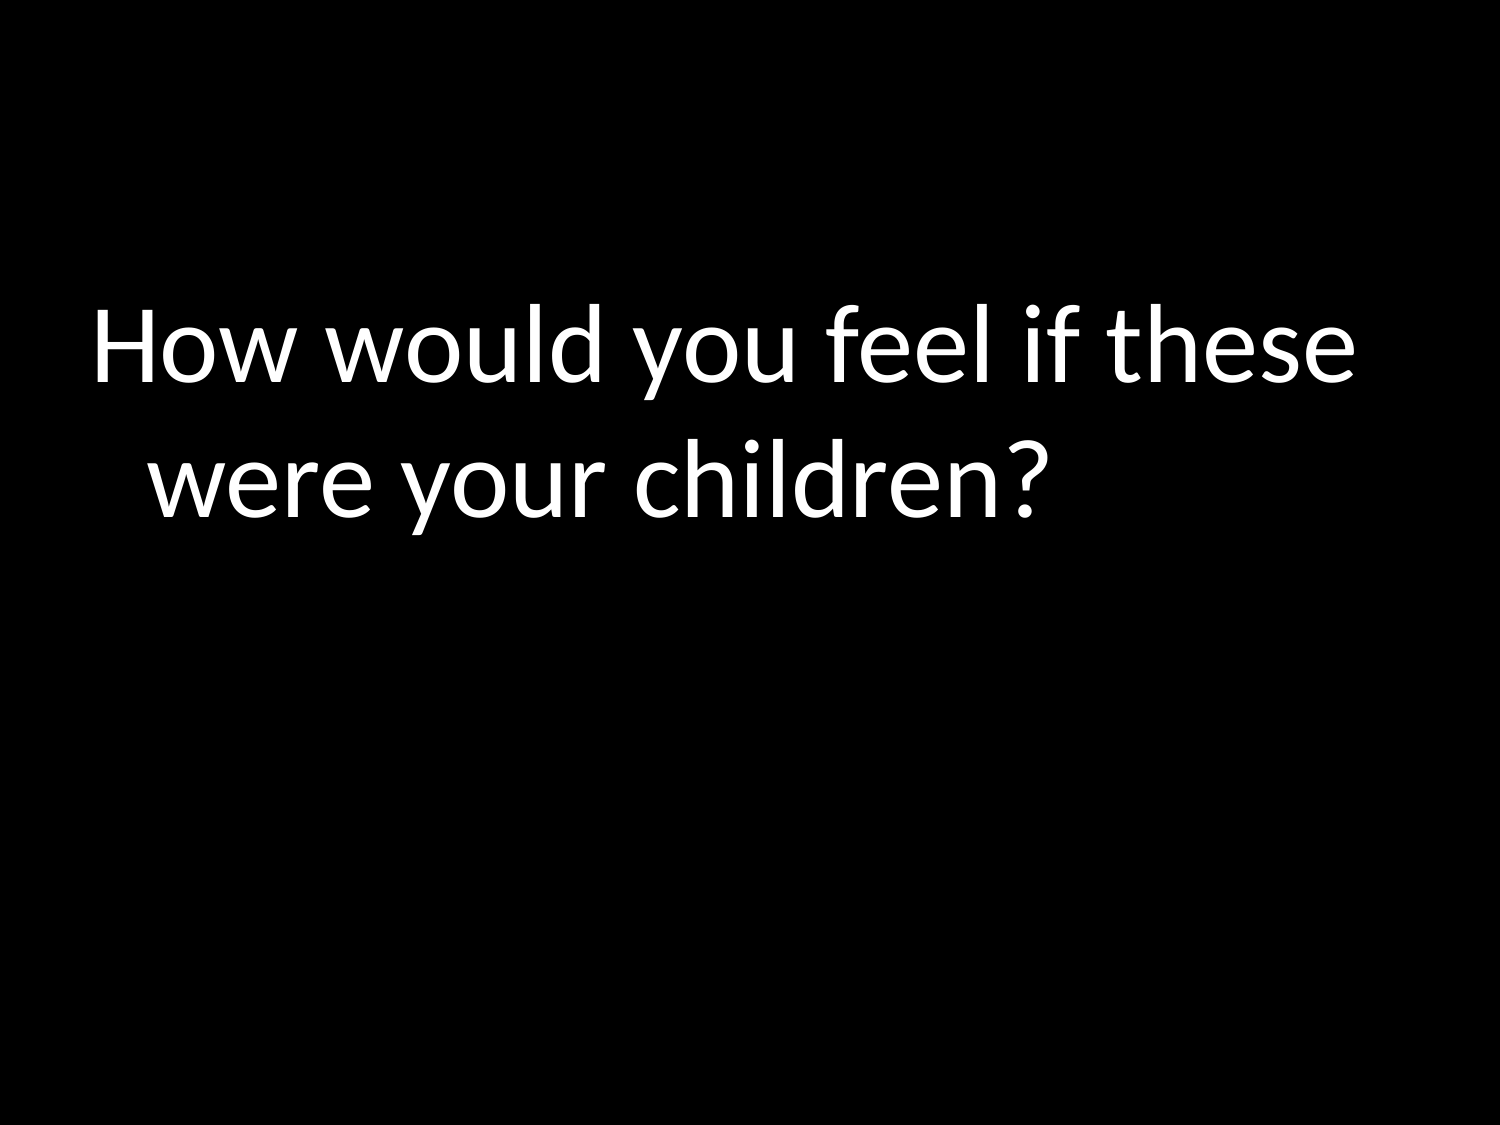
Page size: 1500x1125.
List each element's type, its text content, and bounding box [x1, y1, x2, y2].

list How would you feel if these were your children? [75, 262, 1425, 1005]
